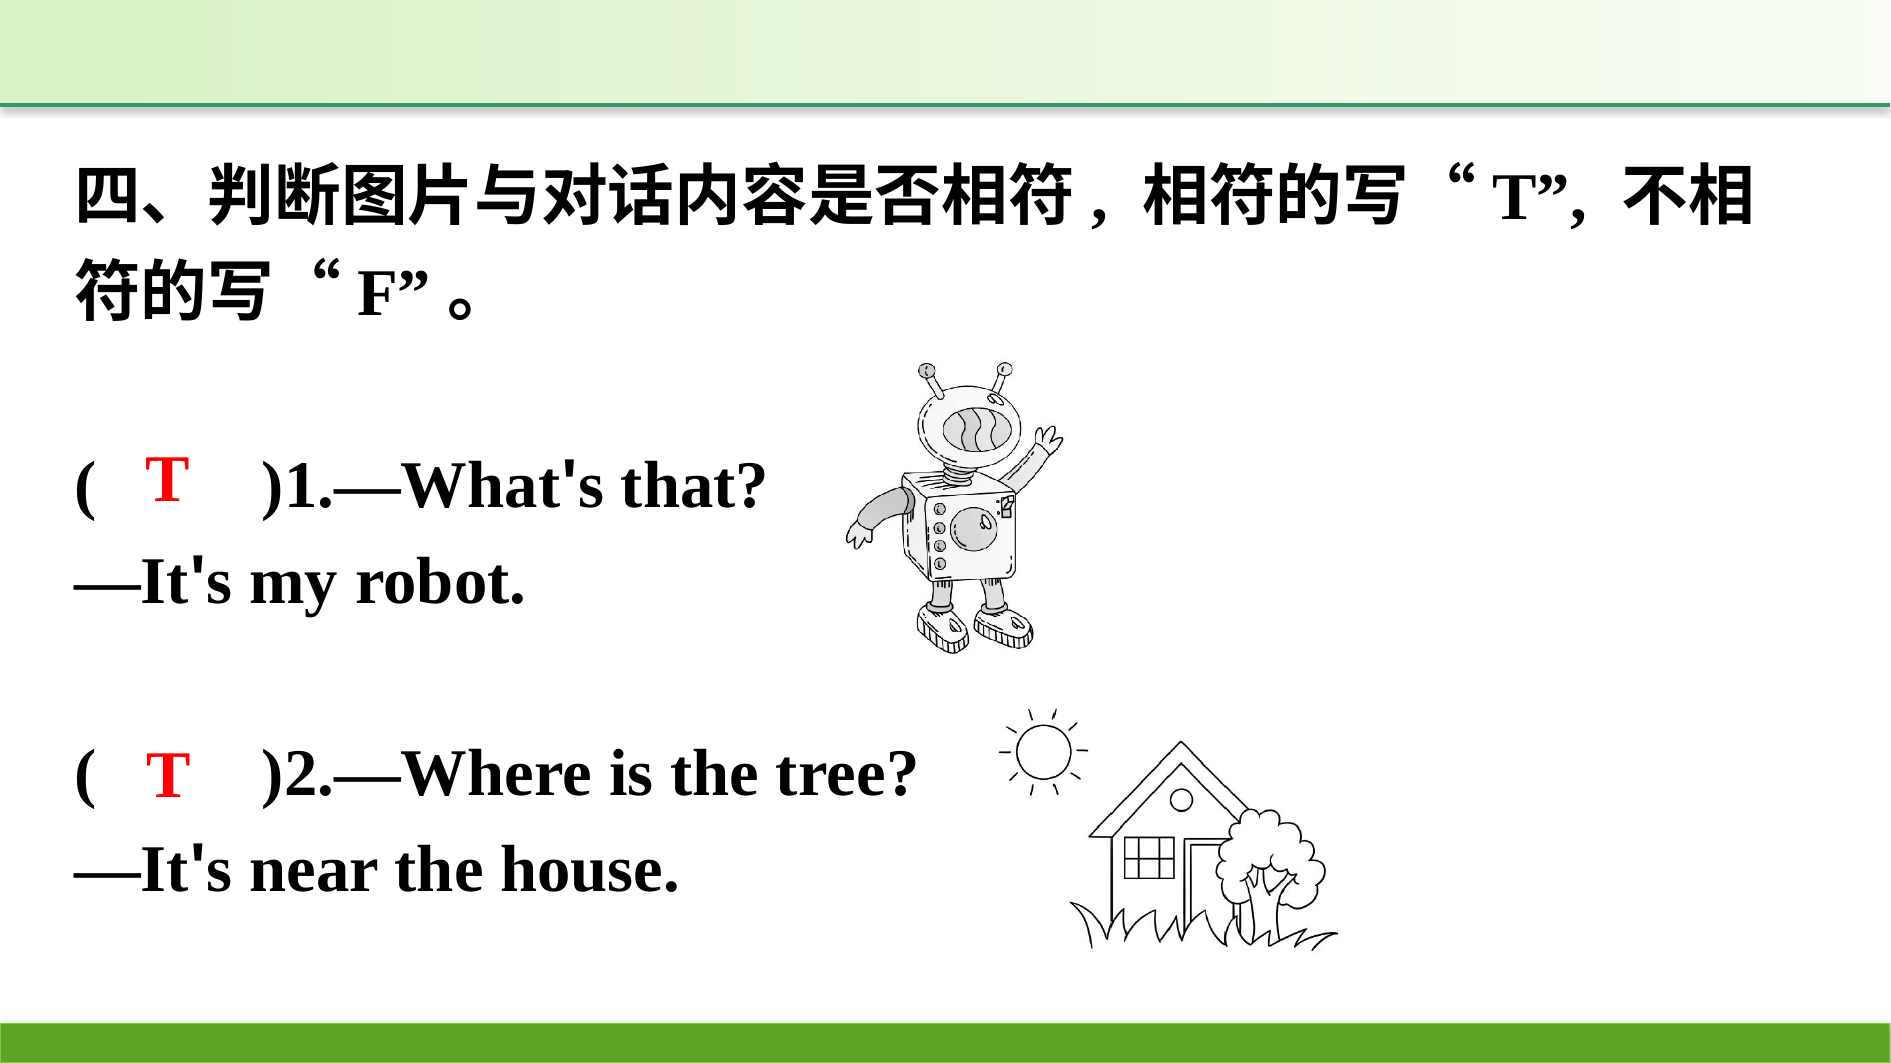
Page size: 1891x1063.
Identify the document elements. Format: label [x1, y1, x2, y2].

picture [838, 358, 1066, 658]
text_box [59, 129, 1833, 956]
